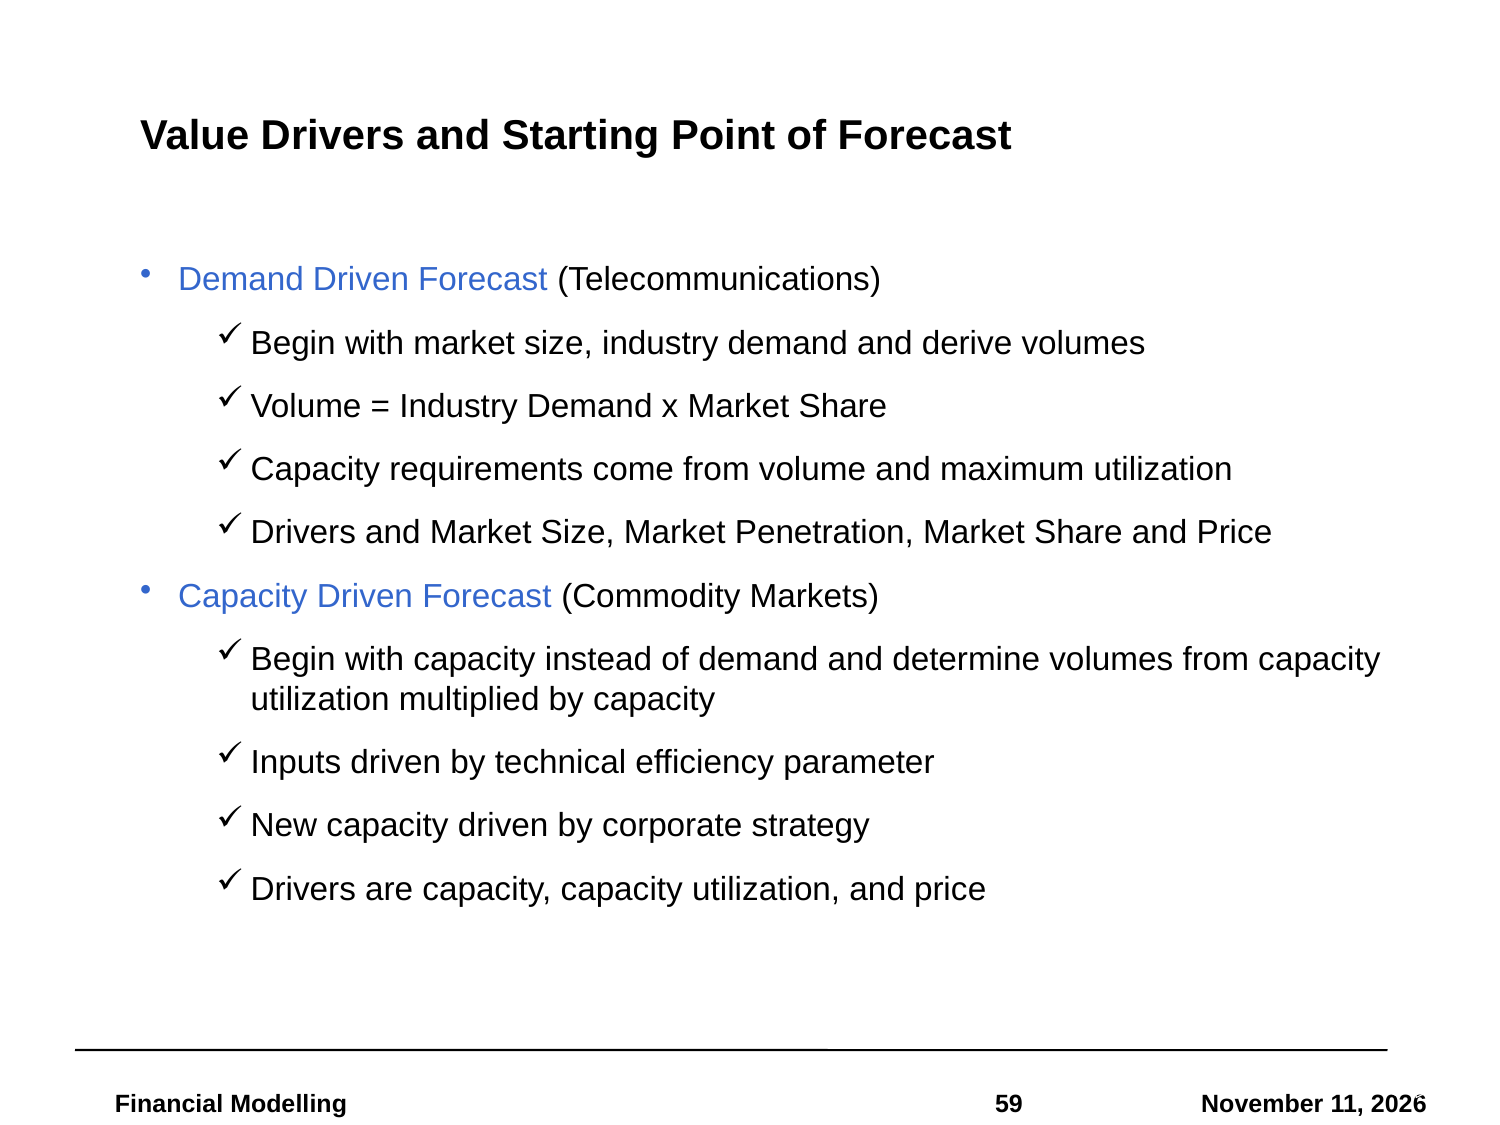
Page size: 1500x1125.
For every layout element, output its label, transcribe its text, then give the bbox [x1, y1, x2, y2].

title Value Drivers and Starting Point of Forecast [124, 99, 1413, 226]
list Demand Driven Forecast (Telecommunications) Begin with market size, industry demand and derive volumes Volume = Industry Demand x Market Share Capacity requirements come from volume and maximum utilization Drivers and Market Size, Market Penetration, Market Share and Price Capacity Driven Forecast (Commodity Markets) Begin with capacity instead of demand and determine volumes from capacity utilization multiplied by capacity Inputs driven by technical efficiency parameter New capacity driven by corporate strategy Drivers are capacity, capacity utilization, and price [124, 249, 1413, 1001]
